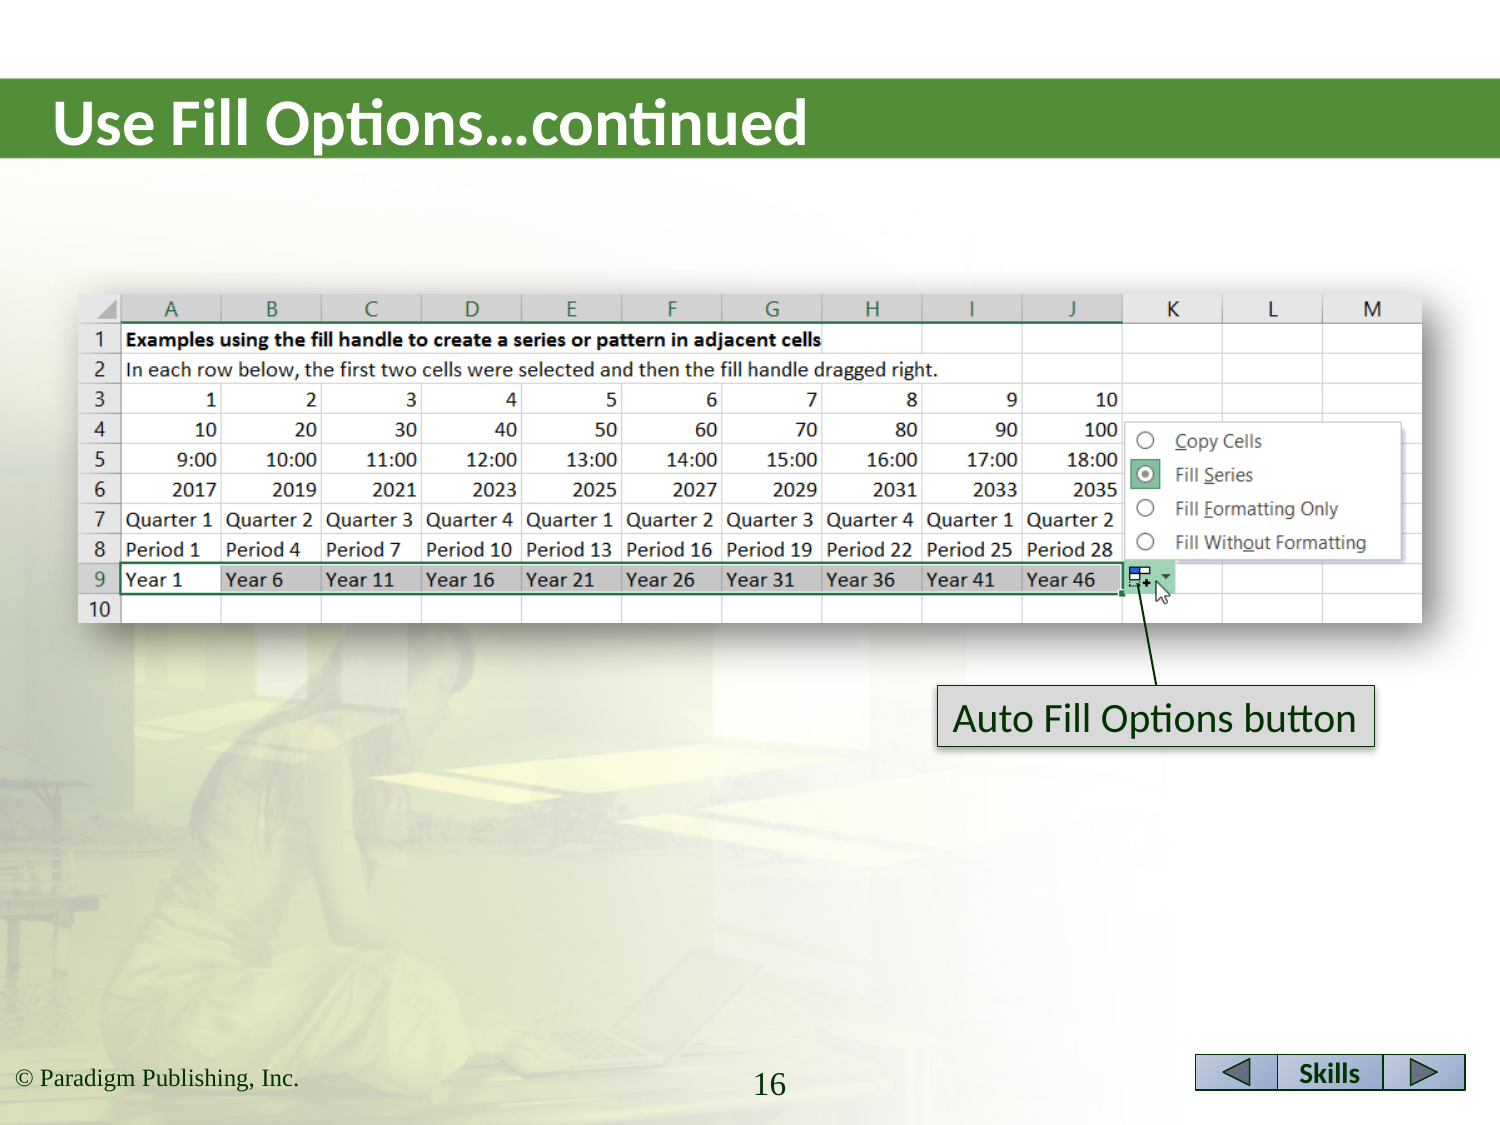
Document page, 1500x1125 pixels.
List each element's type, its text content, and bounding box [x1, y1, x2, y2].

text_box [1137, 582, 1157, 686]
text_box Auto Fill Options button [937, 685, 1375, 747]
picture [0, 0, 1500, 1125]
title Use Fill Options…continued [37, 71, 1463, 159]
